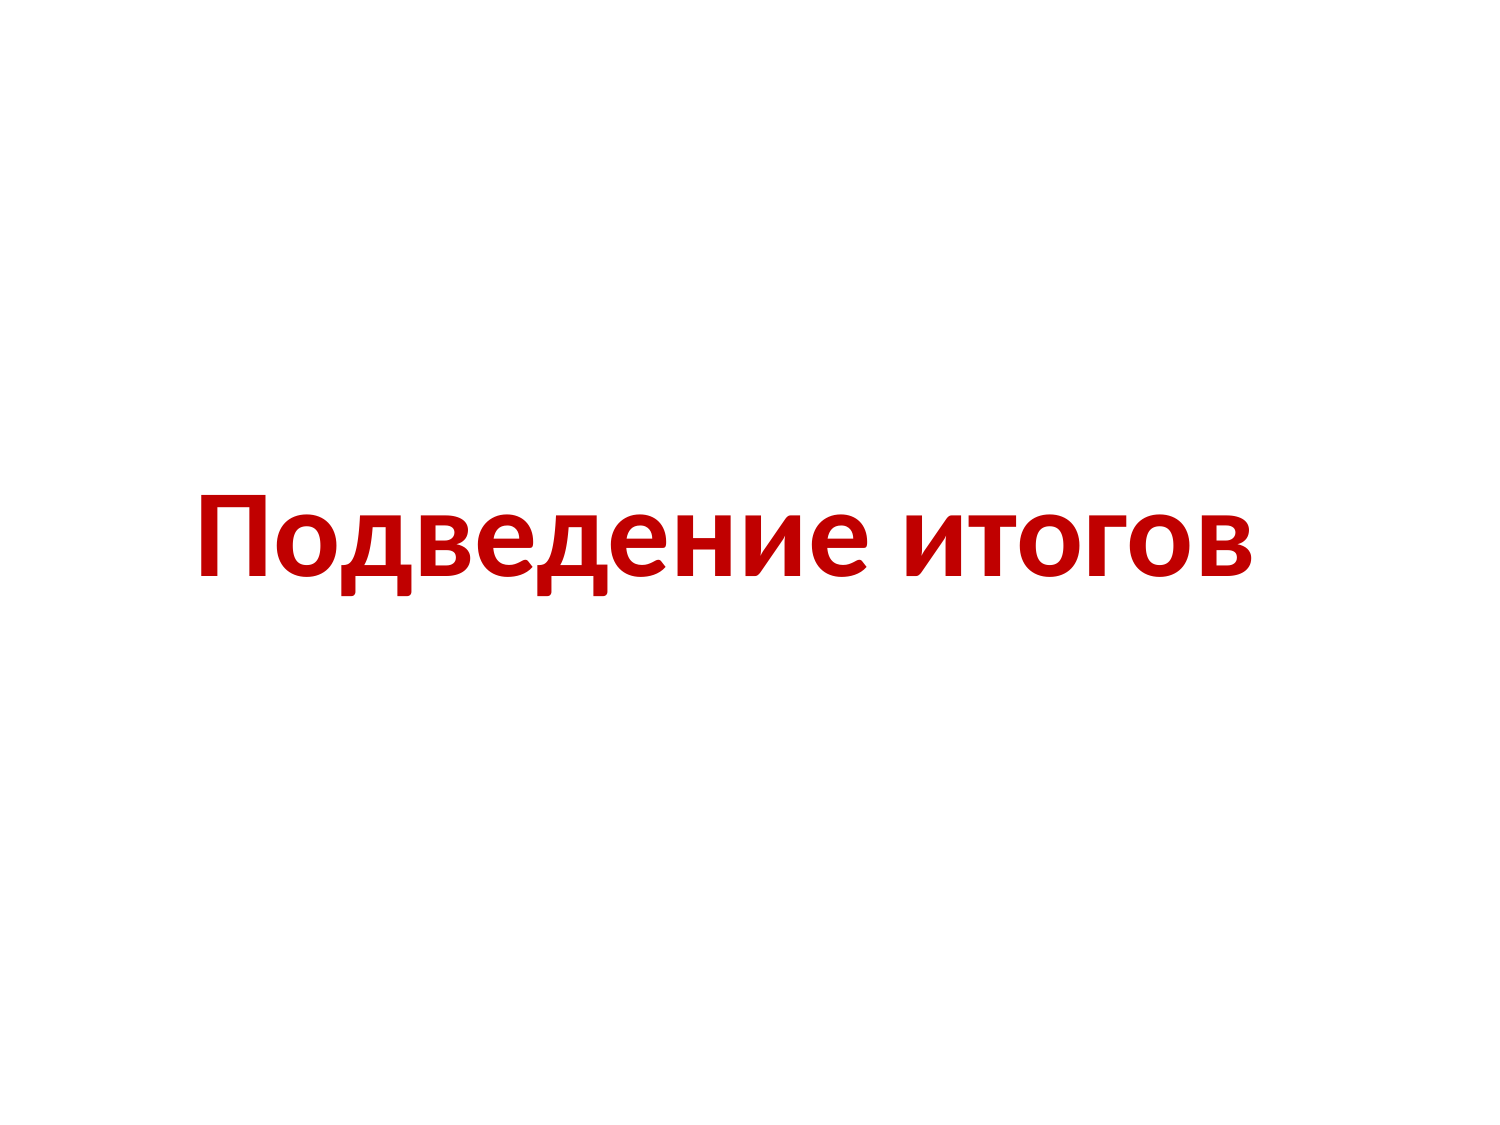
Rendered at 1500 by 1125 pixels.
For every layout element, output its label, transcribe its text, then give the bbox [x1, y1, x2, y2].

title Подведение итогов [64, 432, 1415, 621]
